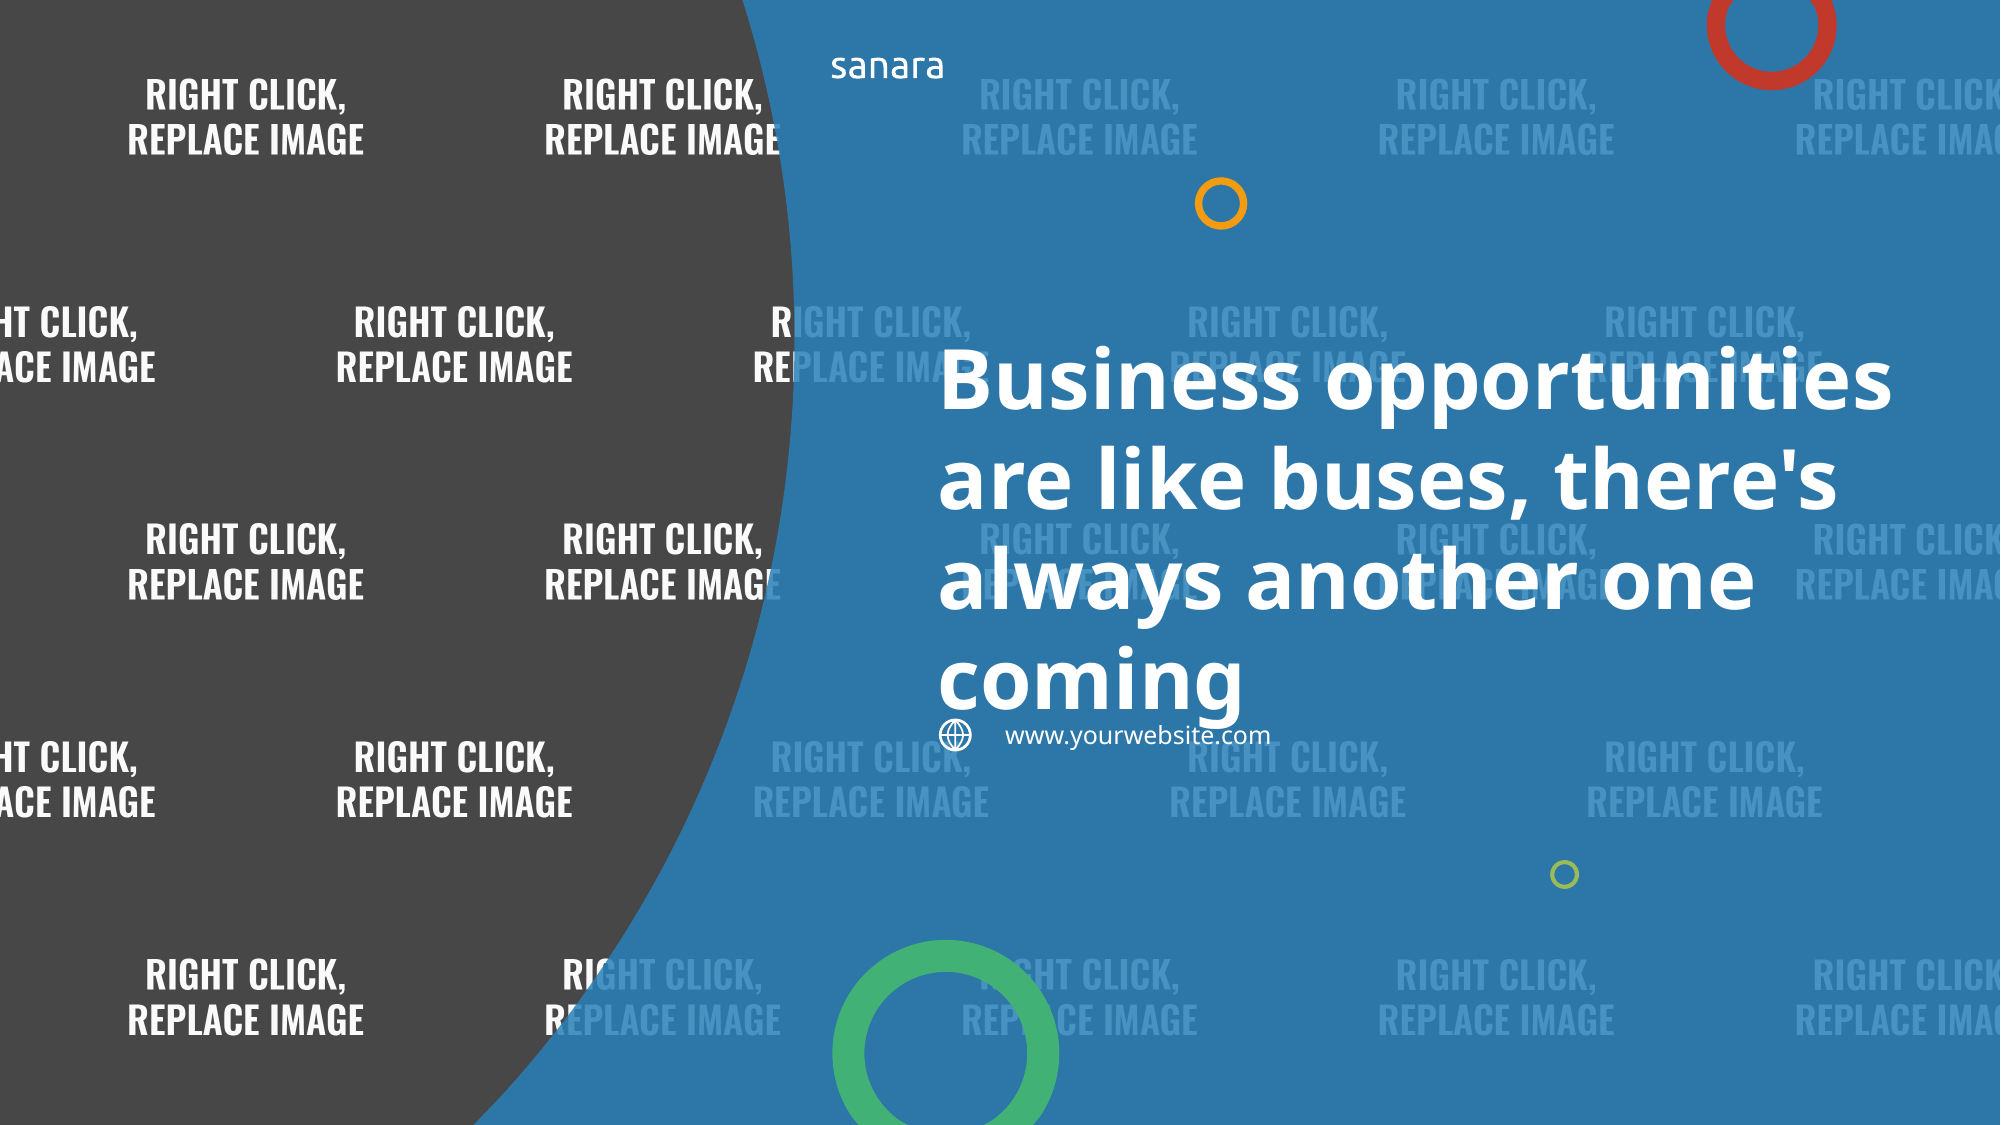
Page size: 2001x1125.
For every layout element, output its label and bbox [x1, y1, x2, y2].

picture [0, 0, 2000, 1125]
text_box [831, 57, 943, 79]
